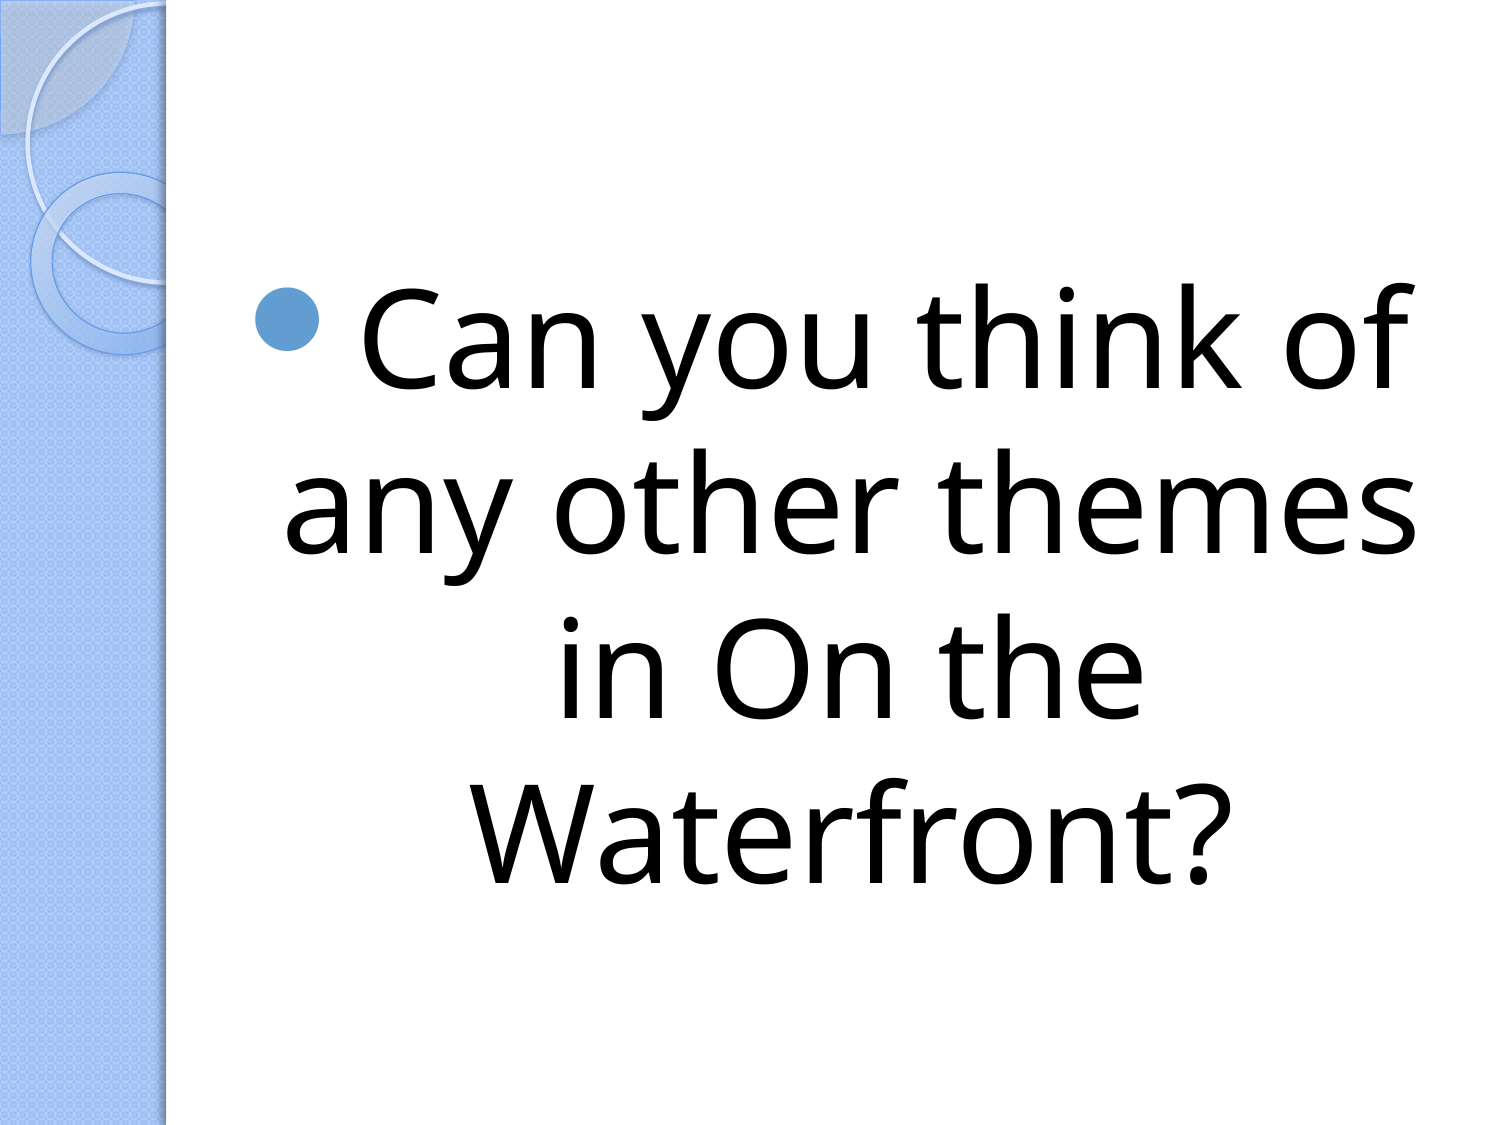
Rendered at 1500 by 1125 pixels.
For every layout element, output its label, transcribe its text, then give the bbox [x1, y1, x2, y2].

list Can you think of any other themes in On the Waterfront? [206, 243, 1437, 1031]
